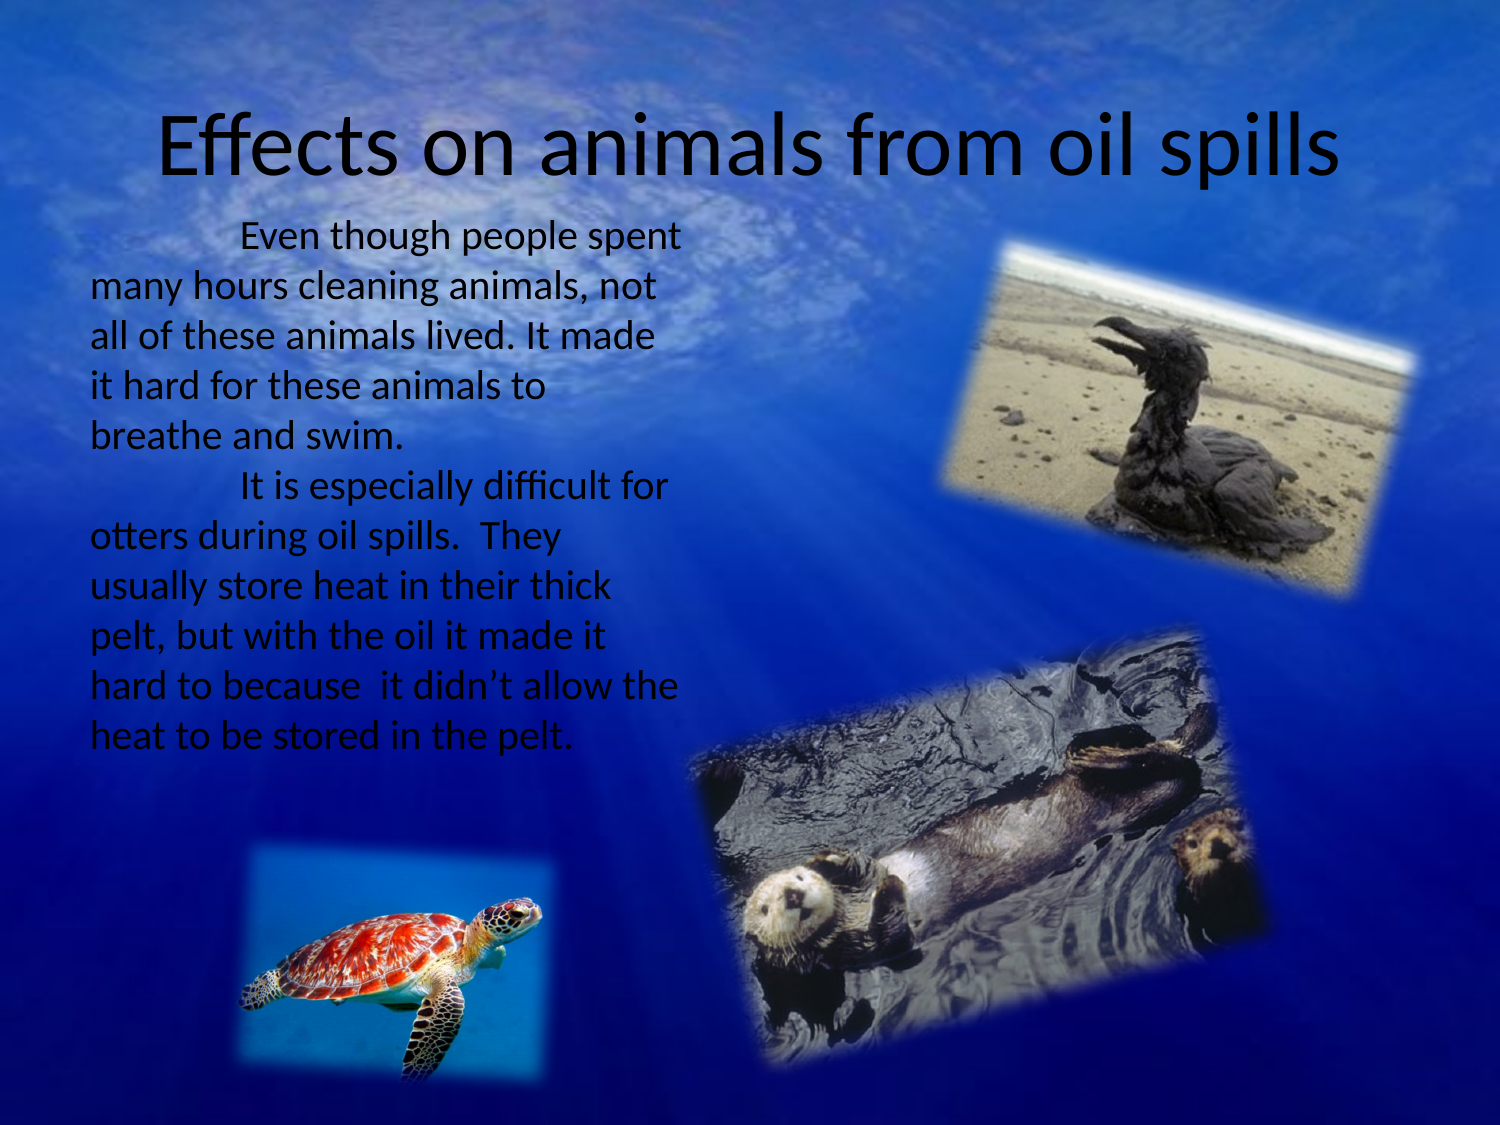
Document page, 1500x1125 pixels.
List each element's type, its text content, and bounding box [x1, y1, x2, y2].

text_box Even though people spent many hours cleaning animals, not all of these animals lived. It made it hard for these animals to breathe and swim. It is especially difficult for otters during oil spills. They usually store heat in their thick pelt, but with the oil it made it hard to because it didn’t allow the heat to be stored in the pelt. [75, 200, 700, 765]
picture [0, 0, 1500, 1125]
title Effects on animals from oil spills [75, 45, 1425, 233]
